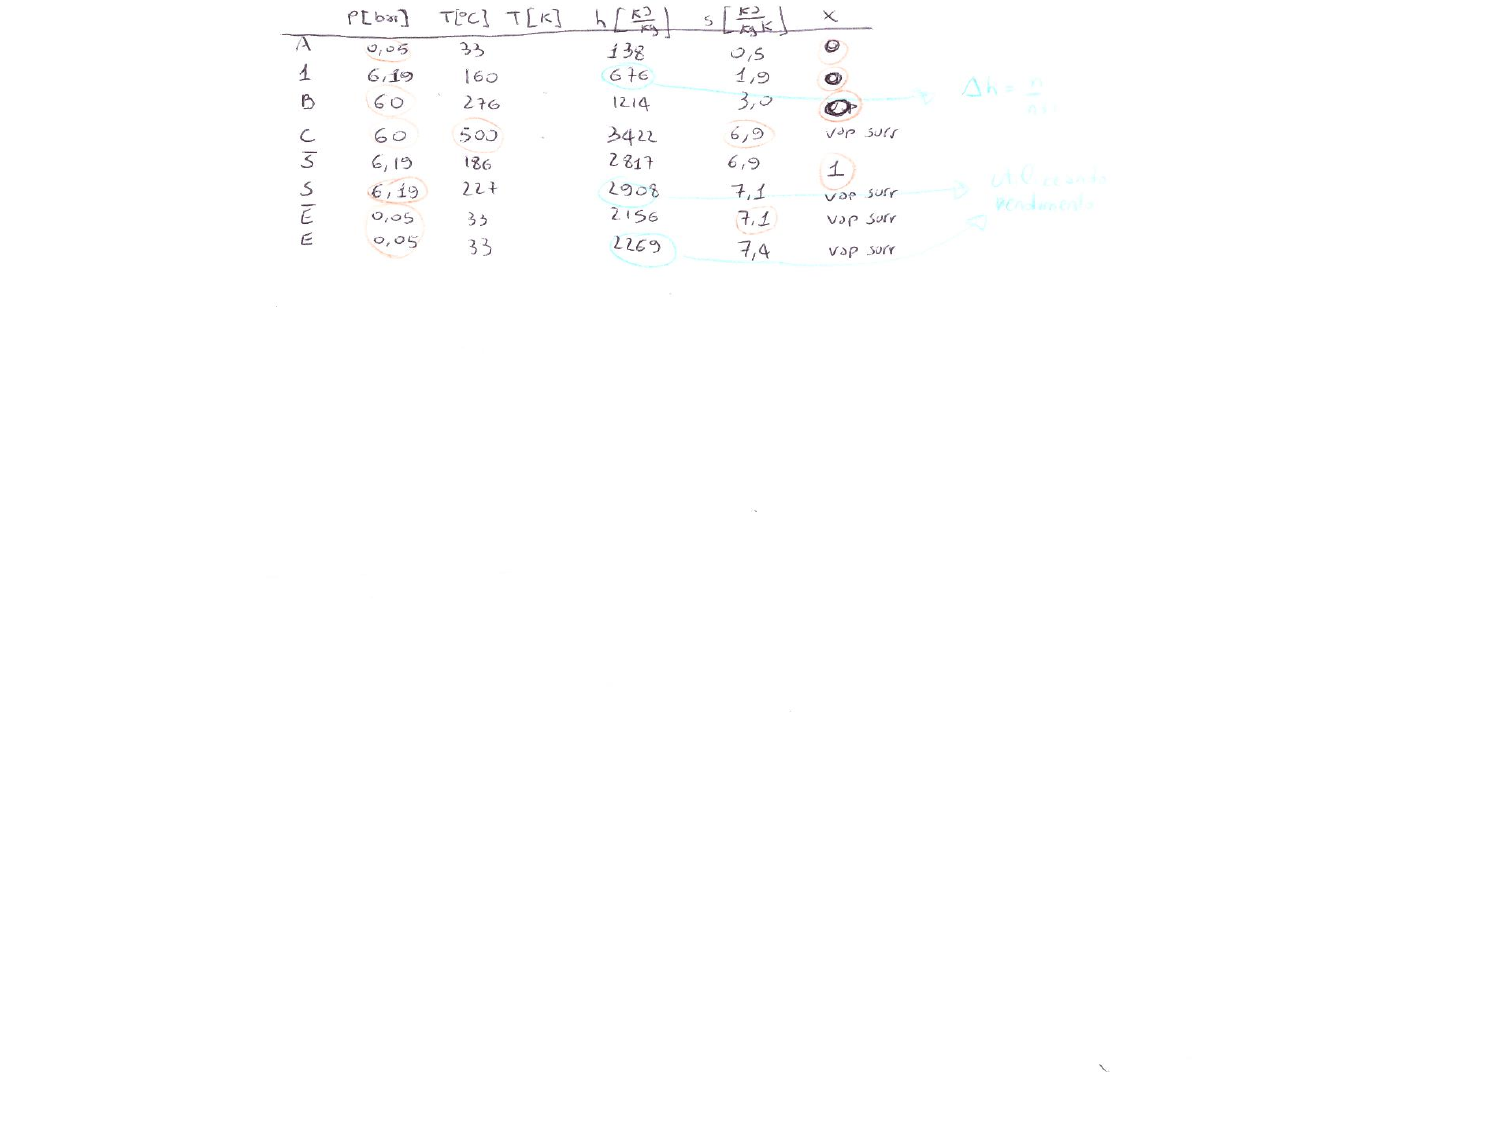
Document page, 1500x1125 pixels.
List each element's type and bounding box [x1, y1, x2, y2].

picture [253, 0, 1259, 1125]
